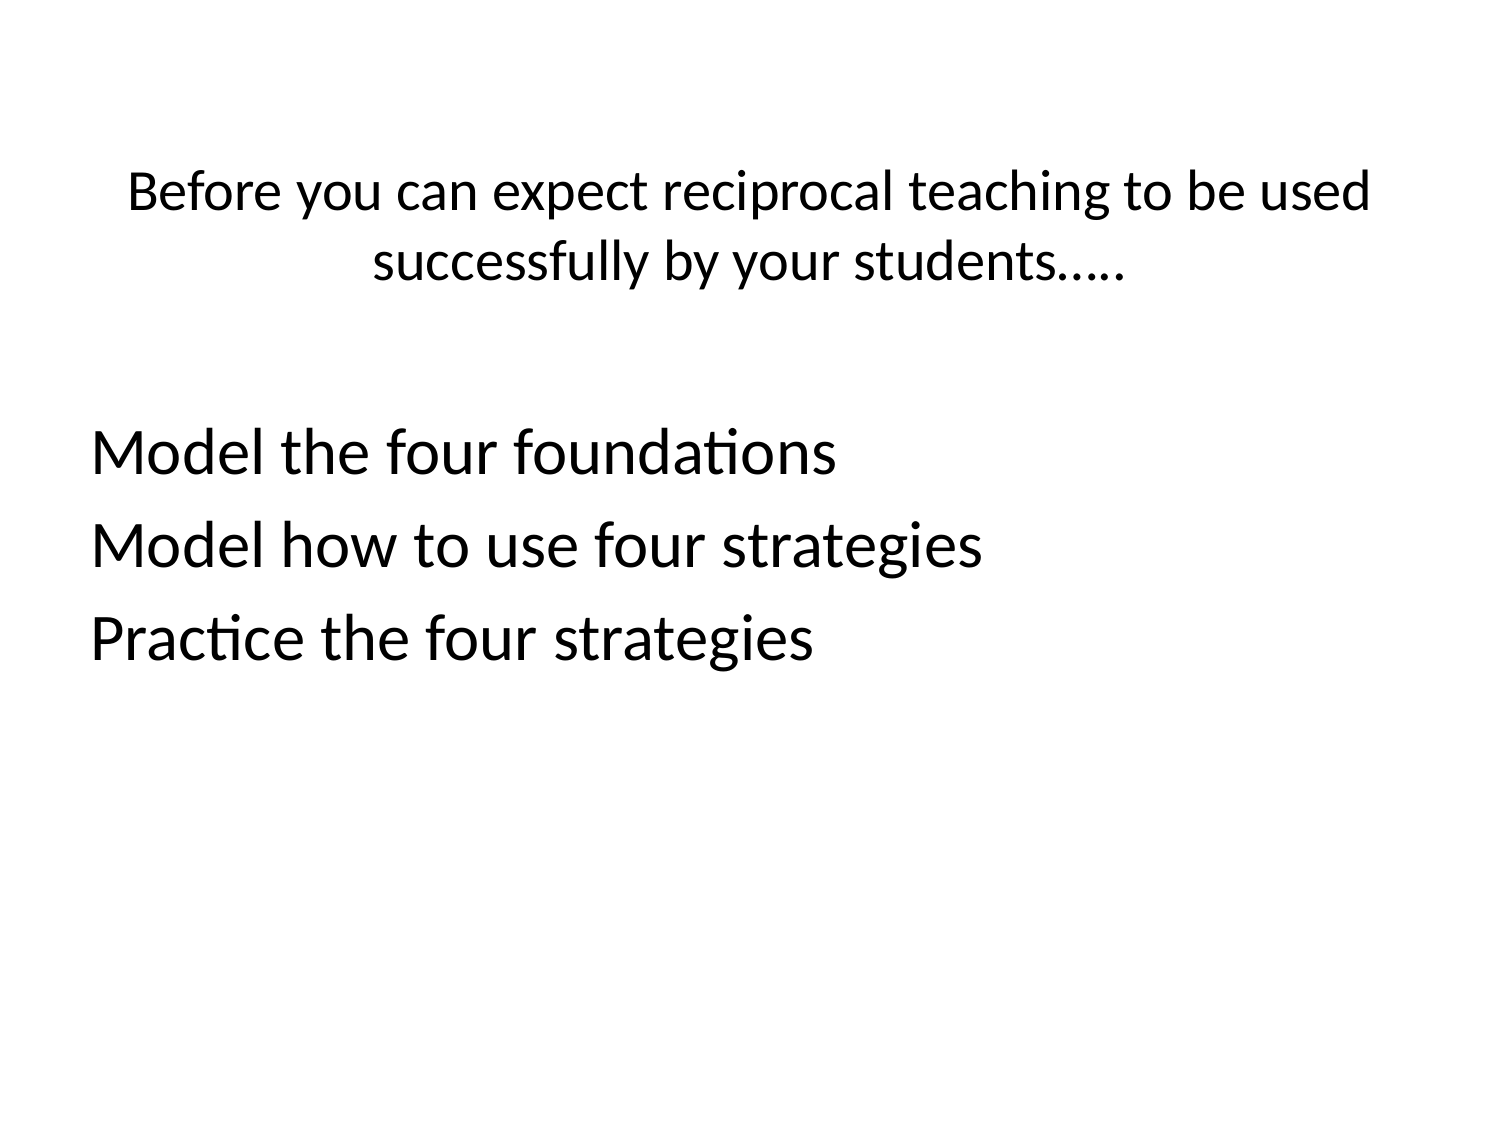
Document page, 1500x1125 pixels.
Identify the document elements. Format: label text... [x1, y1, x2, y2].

list Model the four foundations Model how to use four strategies Practice the four strategies [75, 399, 1425, 1005]
title Before you can expect reciprocal teaching to be used successfully by your students….. [75, 45, 1425, 399]
